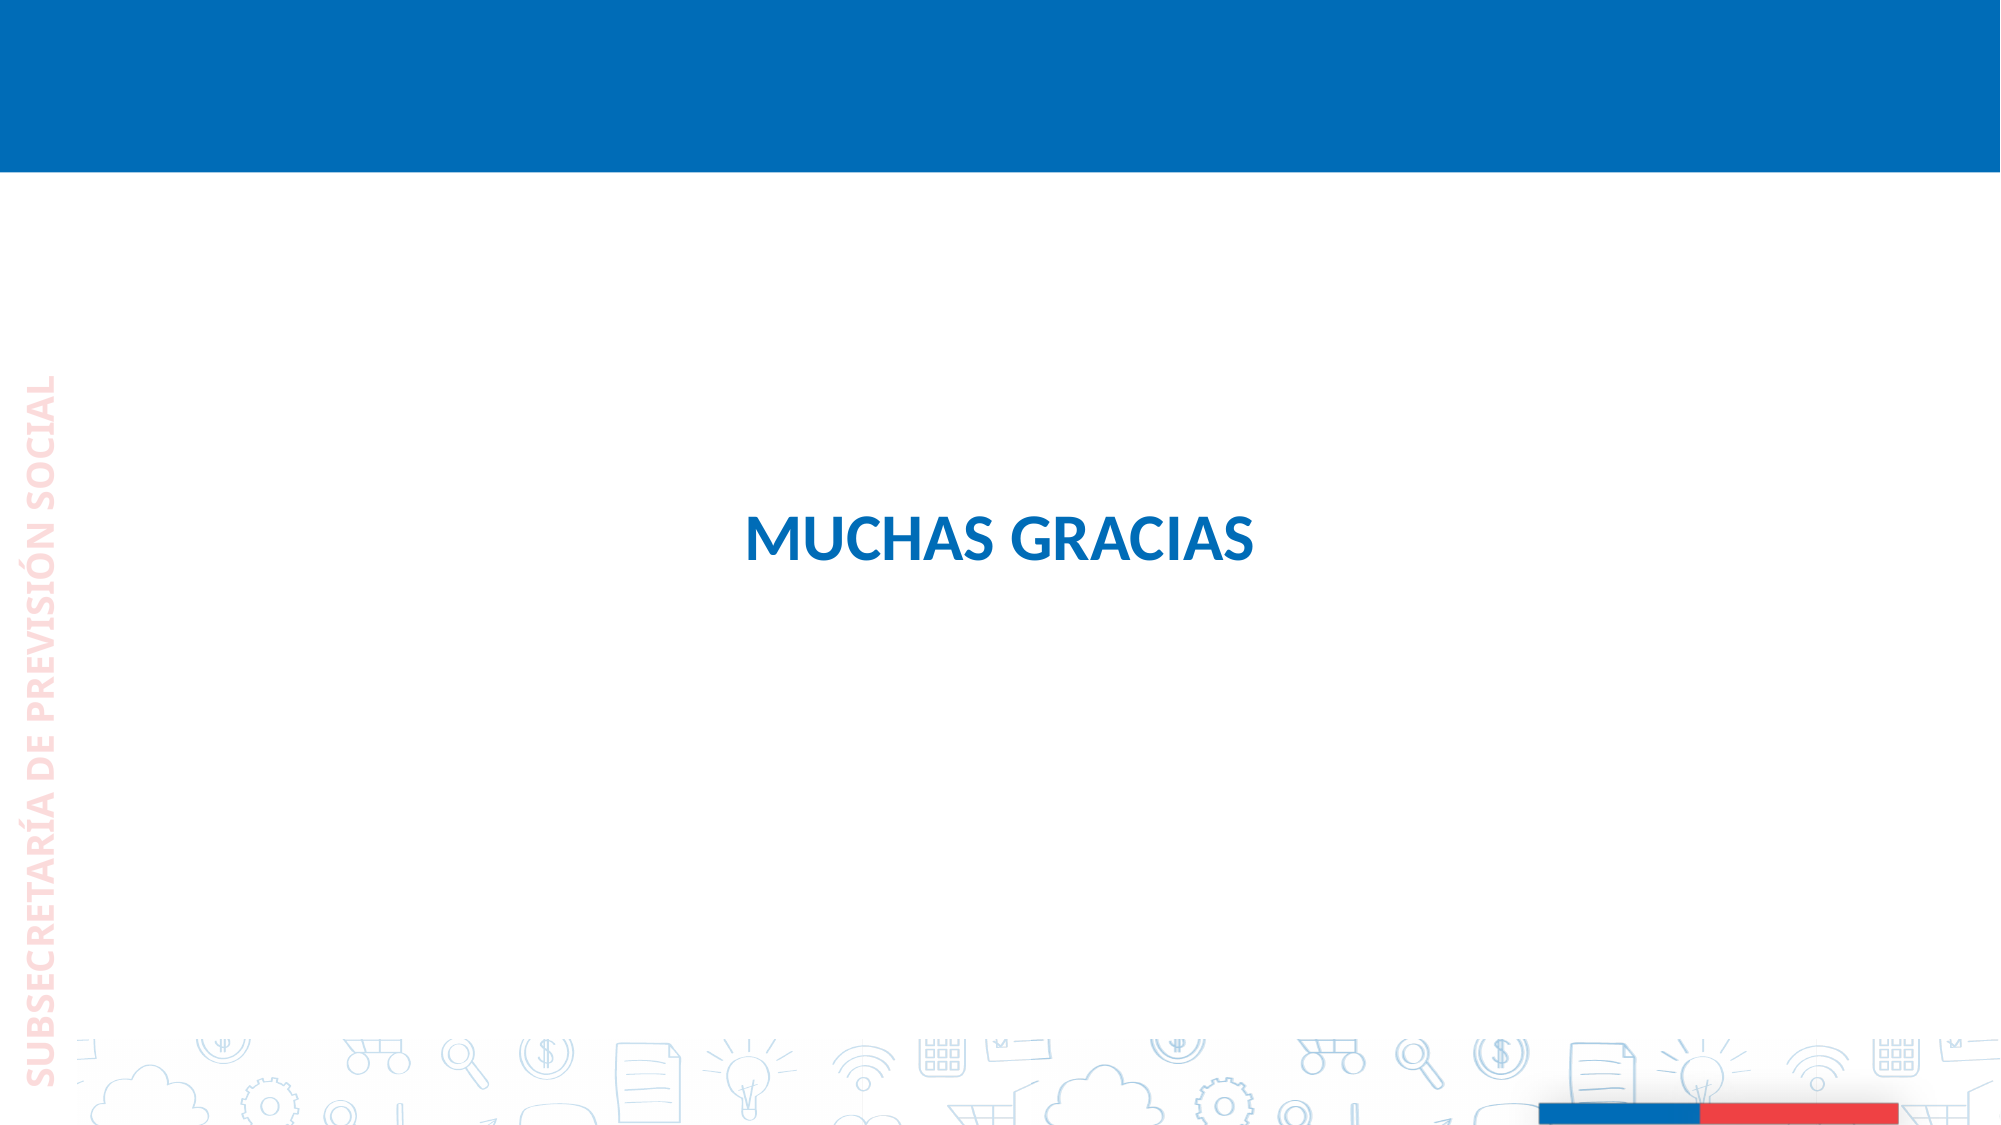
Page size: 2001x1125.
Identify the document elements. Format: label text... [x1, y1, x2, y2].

picture [77, 1039, 2001, 1125]
list MUCHAS GRACIAS [256, 493, 1744, 595]
text_box [0, 0, 2000, 173]
